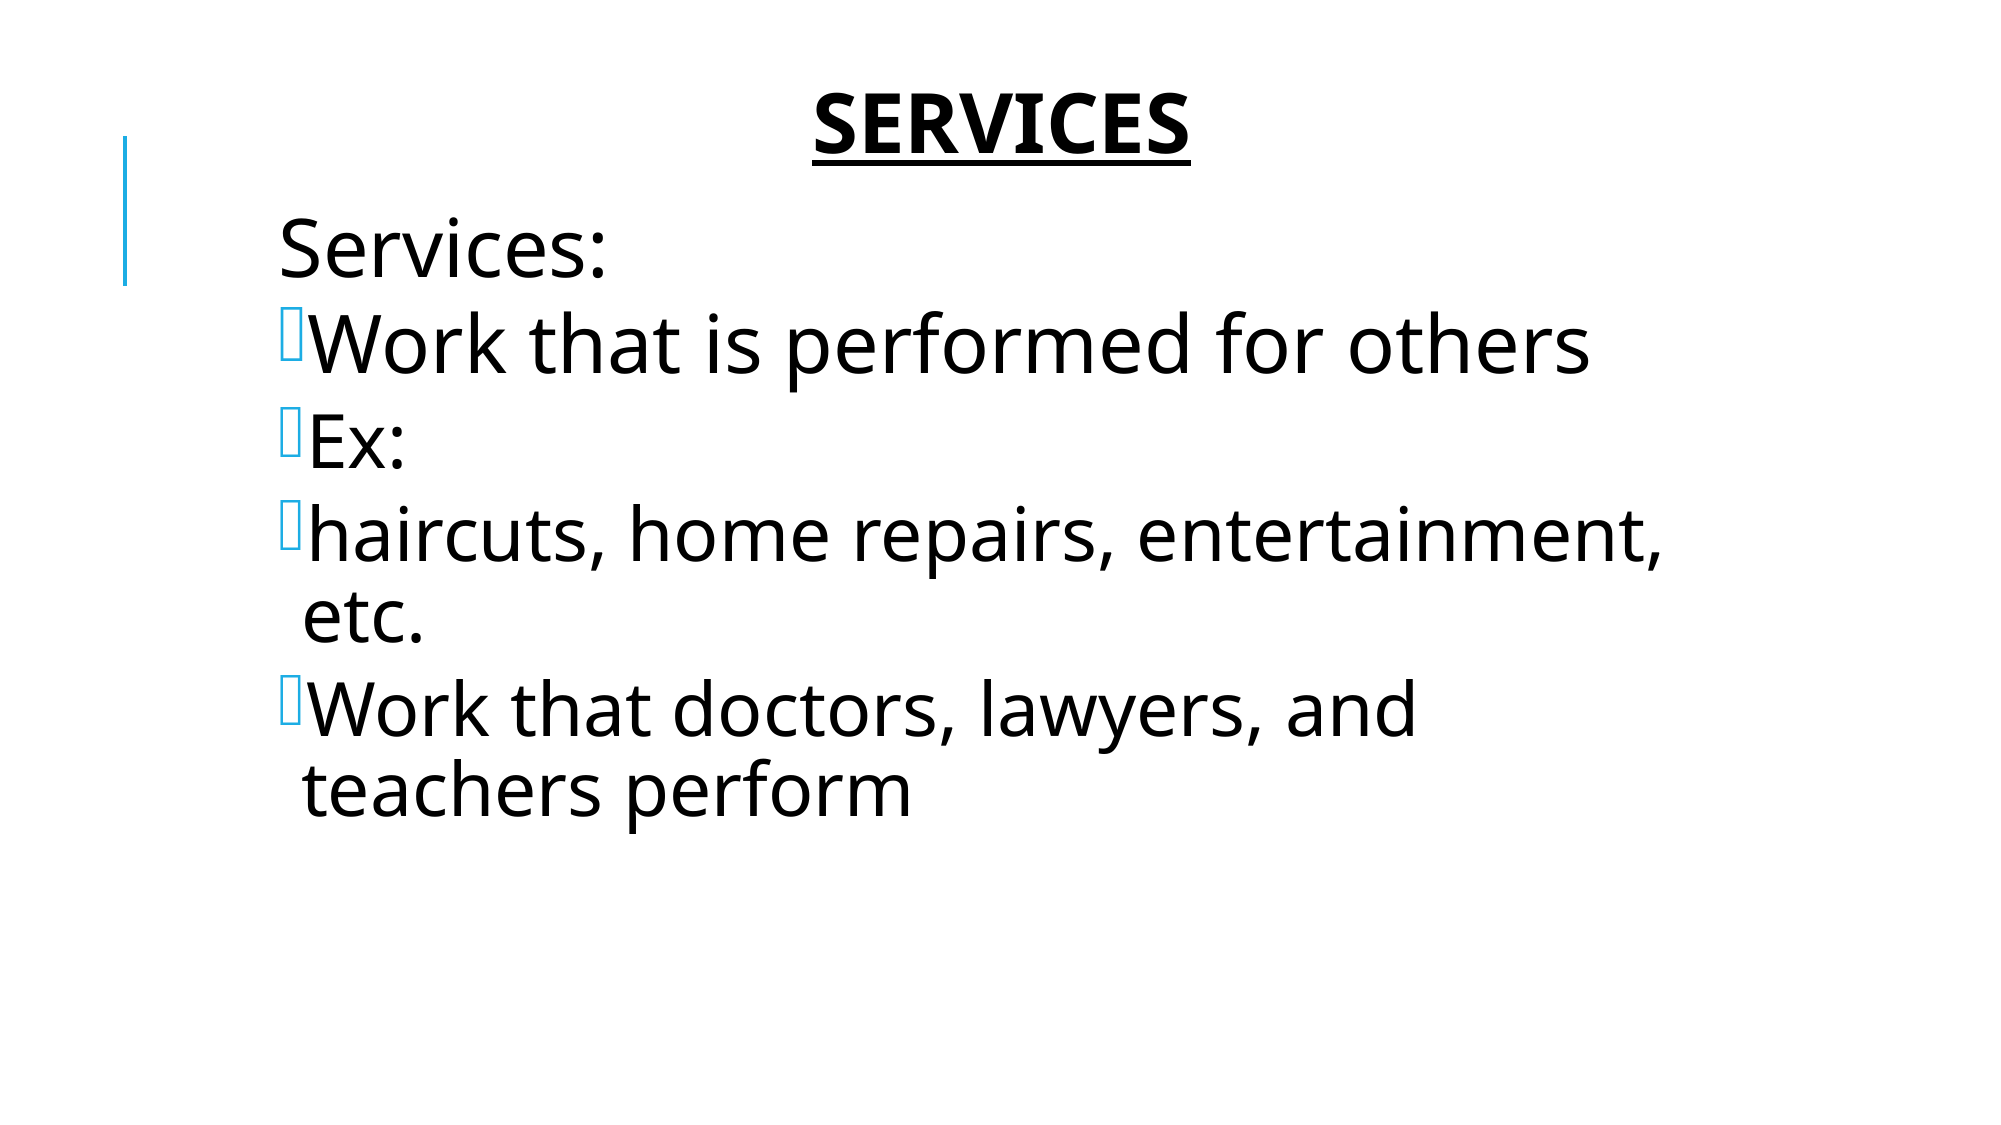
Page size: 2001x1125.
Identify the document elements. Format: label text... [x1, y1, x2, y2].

text_box SERVICES [797, 62, 1207, 223]
list Services: Work that is performed for others Ex: haircuts, home repairs, entertainment, etc. Work that doctors, lawyers, and teachers perform [249, 200, 1750, 1125]
